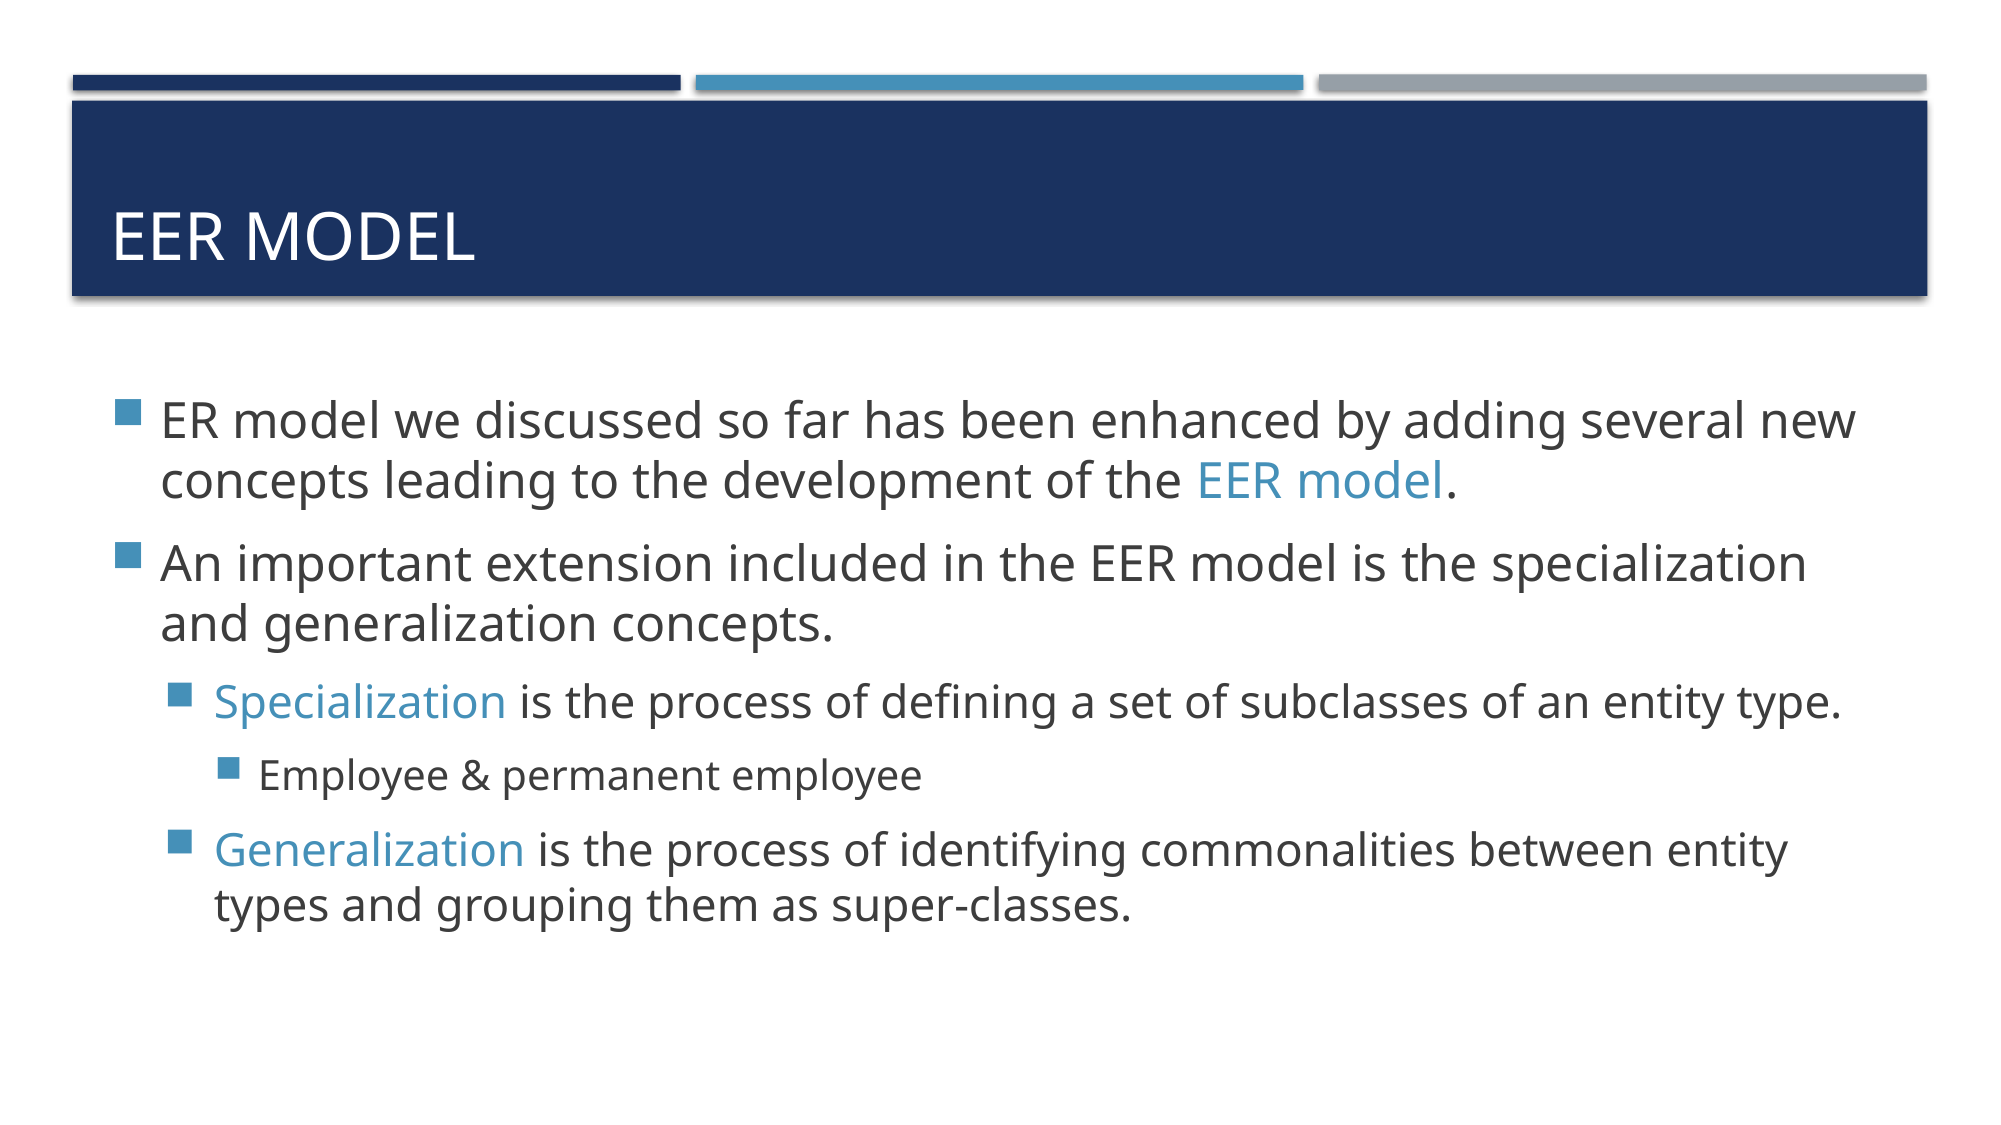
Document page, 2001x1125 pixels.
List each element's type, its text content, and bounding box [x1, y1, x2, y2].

title EER model [95, 115, 1905, 282]
list ER model we discussed so far has been enhanced by adding several new concepts leading to the development of the EER model. An important extension included in the EER model is the specialization and generalization concepts. Specialization is the process of defining a set of subclasses of an entity type. Employee & permanent employee Generalization is the process of identifying commonalities between entity types and grouping them as super-classes. [95, 357, 1905, 962]
